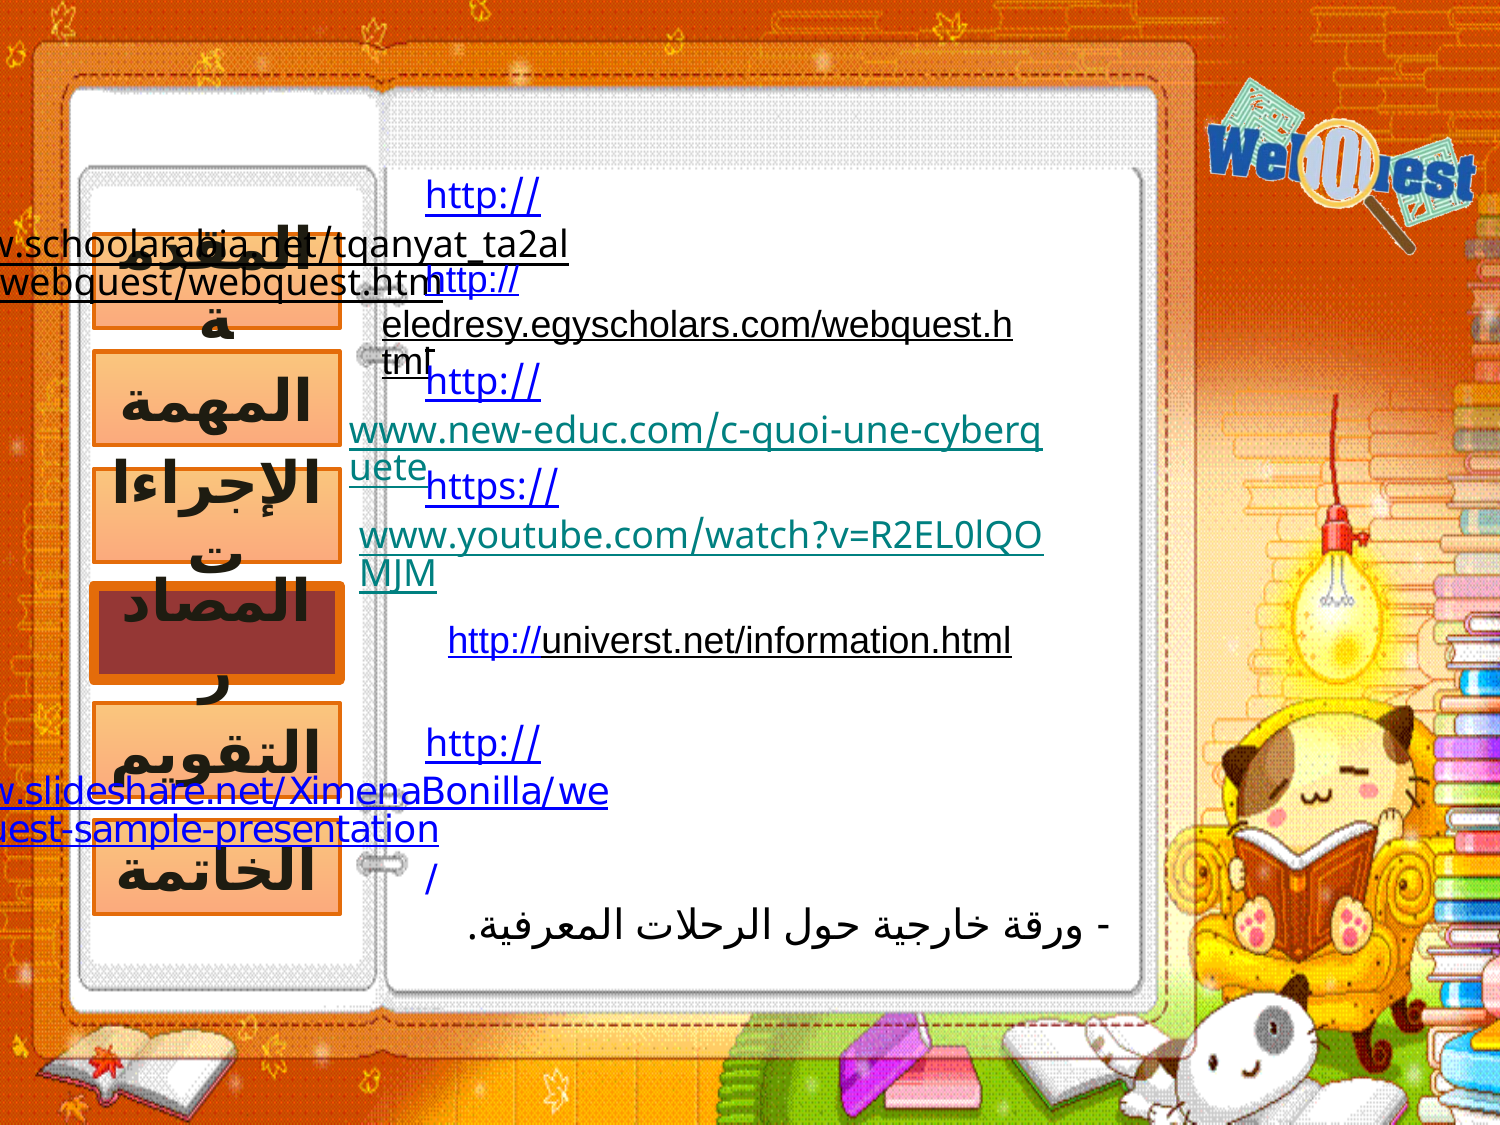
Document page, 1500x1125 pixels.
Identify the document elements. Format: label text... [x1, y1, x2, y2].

text_box https://www.youtube.com/watch?v=R2EL0lQOMJM [410, 454, 1137, 613]
text_box الخاتمة [92, 818, 342, 916]
picture [0, 0, 1500, 1125]
text_box المقدمة [92, 232, 342, 330]
text_box http://www.schoolarabia.net/tqanyat_ta2alum/webquest/webquest.htm [410, 163, 1102, 322]
text_box المهمة [92, 349, 342, 447]
text_box المصادر [92, 584, 342, 682]
text_box http://universt.net/information.html [421, 608, 1137, 669]
text_box http://www.slideshare.net/XimenaBonilla/web-quest-sample-presentation/ [410, 711, 1137, 869]
text_box http://eledresy.egyscholars.com/webquest.html [410, 247, 1079, 349]
text_box - ورقة خارجية حول الرحلات المعرفية. [374, 890, 1125, 956]
text_box الإجراءات [92, 467, 342, 564]
text_box http://www.new-educ.com/c-quoi-une-cyberquete [410, 349, 1137, 454]
text_box التقويم [92, 701, 342, 799]
